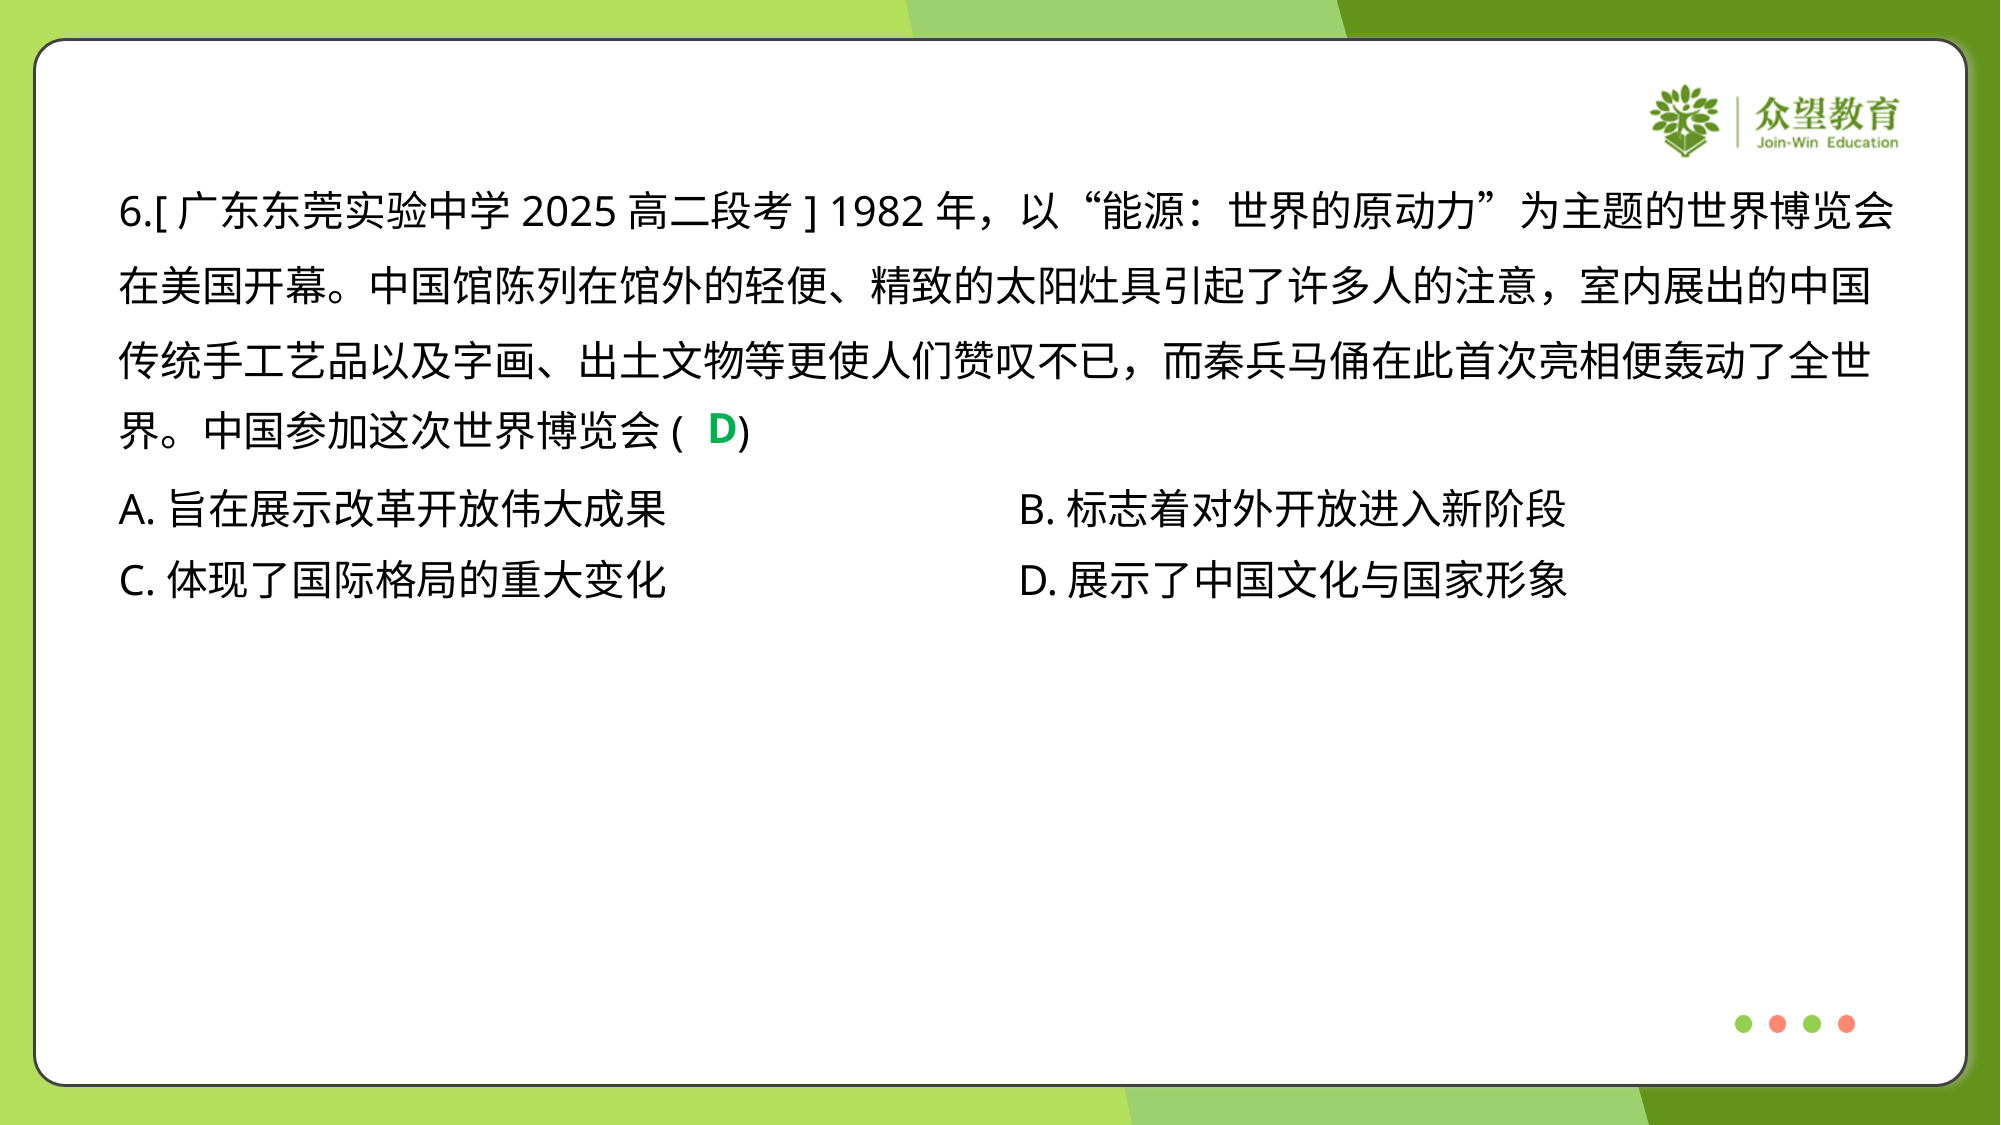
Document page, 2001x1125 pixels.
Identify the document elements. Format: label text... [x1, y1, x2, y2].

text_box 6.[广东东莞实验中学2025高二段考] 1982年，以“能源：世界的原动力”为主题的世界博览会 在美国开幕。中国馆陈列在馆外的轻便、精致的太阳灶具引起了许多人的注意，室内展出的中国 传统手工艺品以及字画、出土文物等更使人们赞叹不已，而秦兵马俑在此首次亮相便轰动了全世 界。中国参加这次世界博览会( ) [118, 159, 1883, 448]
picture [0, 0, 2000, 1125]
text_box A.旨在展示改革开放伟大成果 B.标志着对外开放进入新阶段 C.体现了国际格局的重大变化 D.展示了中国文化与国家形象 [118, 457, 1883, 597]
text_box D [690, 381, 755, 446]
